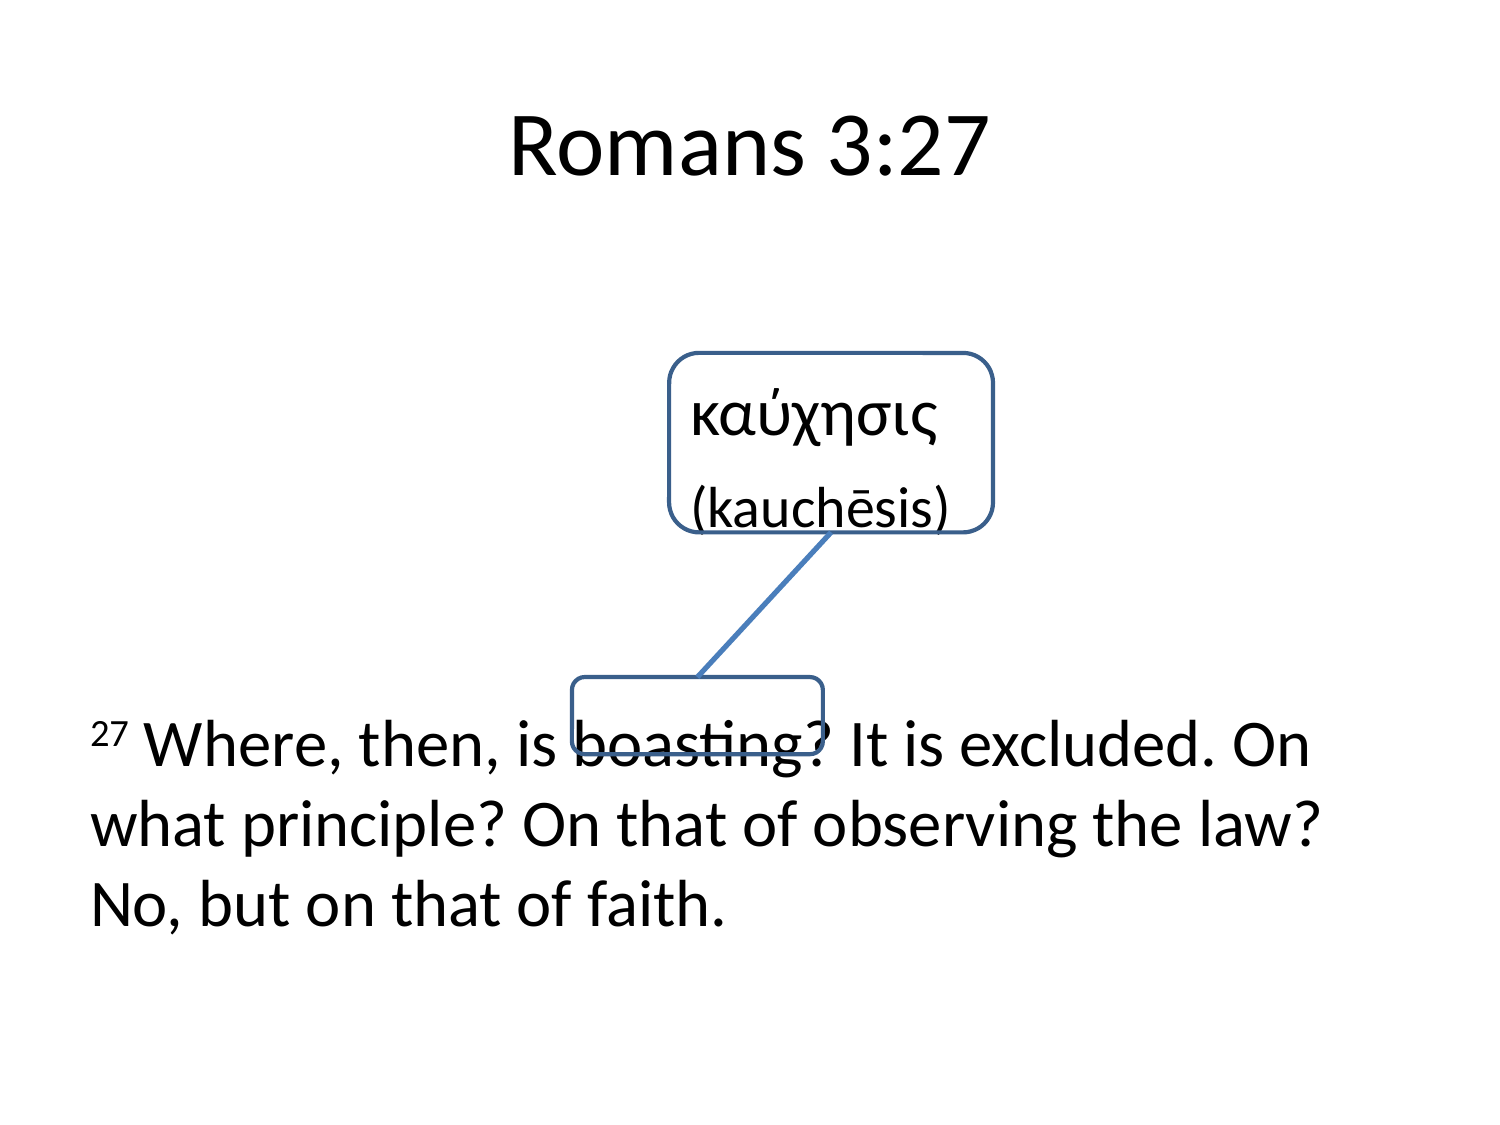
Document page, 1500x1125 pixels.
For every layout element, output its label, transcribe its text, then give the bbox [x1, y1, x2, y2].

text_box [697, 531, 832, 678]
text_box [666, 350, 996, 535]
text_box [569, 674, 825, 757]
list καύχησις (kauchēsis) 27 Where, then, is boasting? It is excluded. On what principle? On that of observing the law? No, but on that of faith. [75, 262, 1425, 1005]
title Romans 3:27 [75, 45, 1425, 233]
